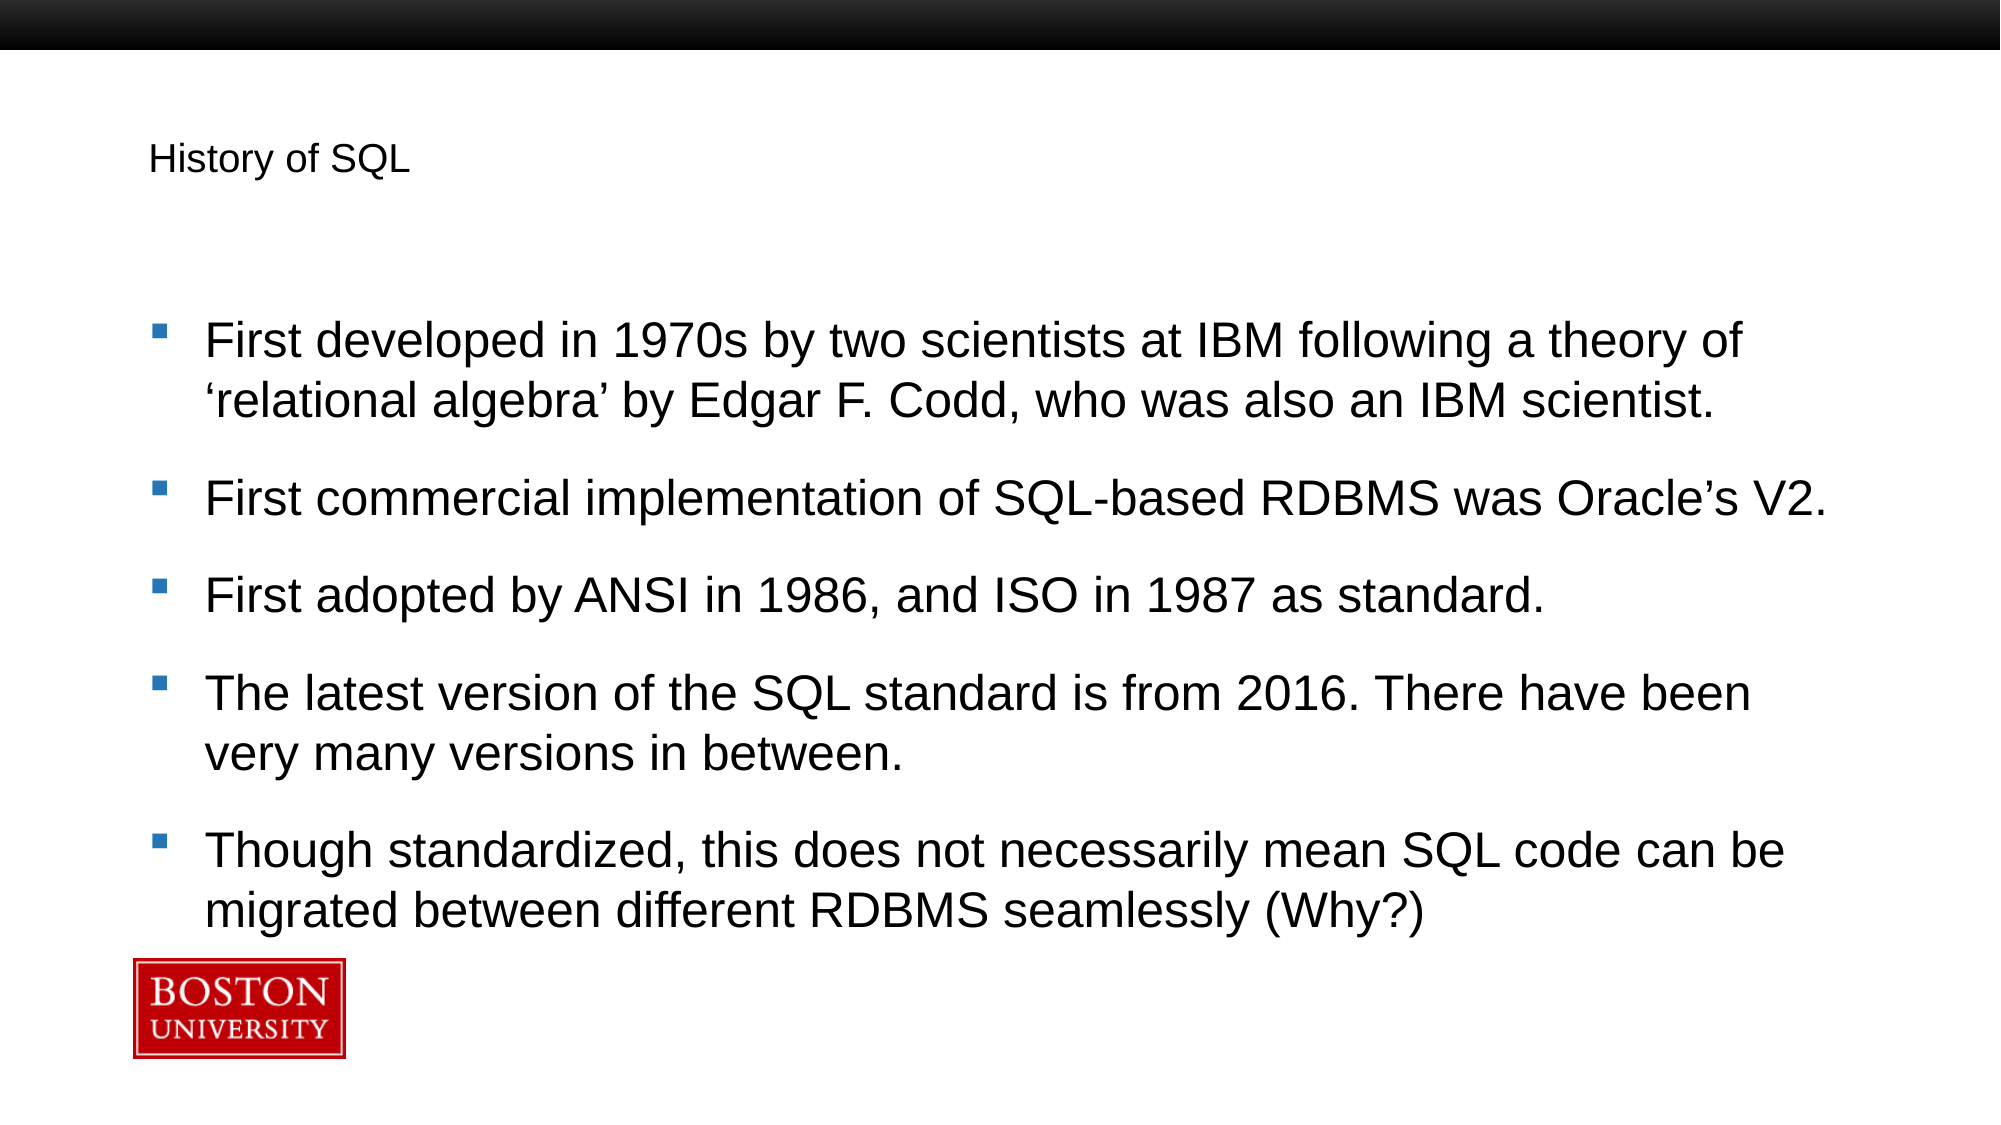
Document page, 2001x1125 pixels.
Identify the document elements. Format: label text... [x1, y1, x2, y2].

title History of SQL [133, 125, 1867, 238]
list First developed in 1970s by two scientists at IBM following a theory of ‘relational algebra’ by Edgar F. Codd, who was also an IBM scientist. First commercial implementation of SQL-based RDBMS was Oracle’s V2. First adopted by ANSI in 1986, and ISO in 1987 as standard. The latest version of the SQL standard is from 2016. There have been very many versions in between. Though standardized, this does not necessarily mean SQL code can be migrated between different RDBMS seamlessly (Why?) [133, 299, 1867, 938]
picture [133, 958, 346, 1059]
